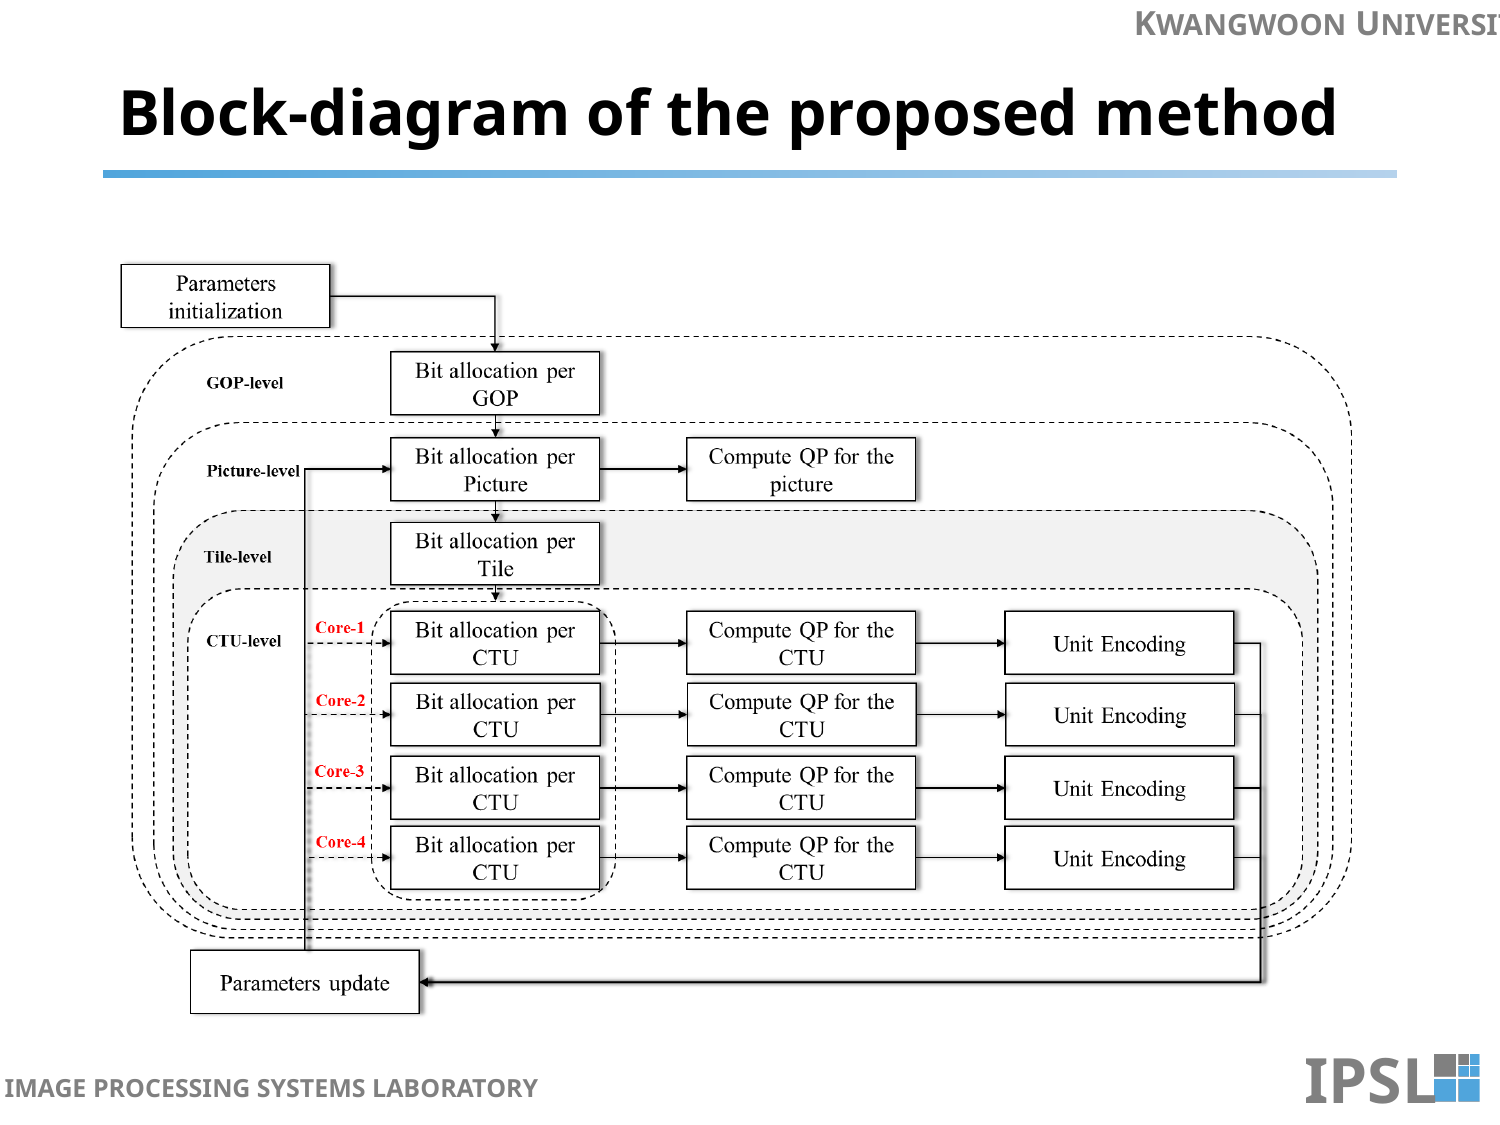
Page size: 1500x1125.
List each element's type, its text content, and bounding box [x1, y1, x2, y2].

picture [118, 255, 1352, 1020]
picture [1430, 1050, 1480, 1108]
title Block-diagram of the proposed method [103, 59, 1397, 171]
